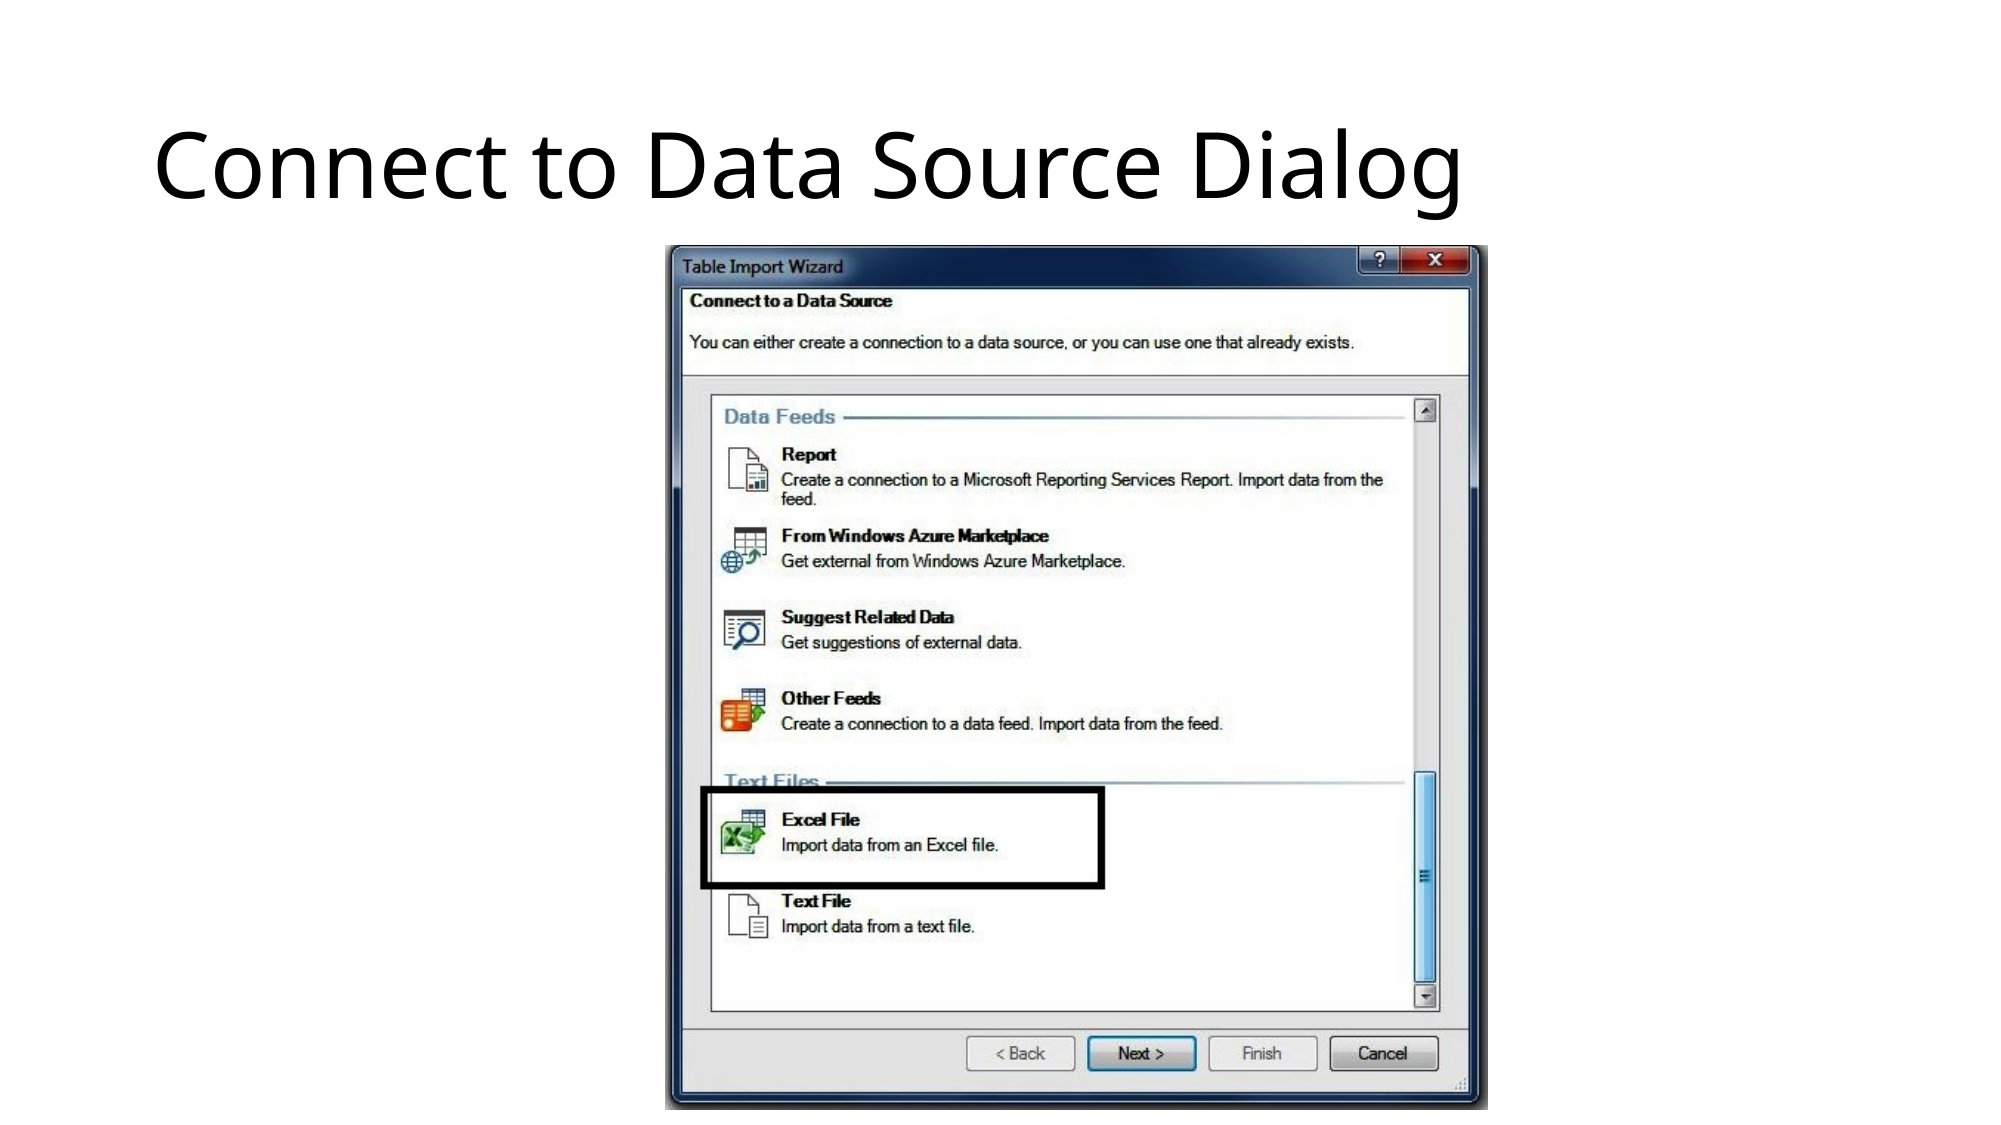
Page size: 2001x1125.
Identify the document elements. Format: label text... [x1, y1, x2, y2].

title Connect to Data Source Dialog [137, 59, 1863, 278]
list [665, 245, 1488, 1110]
